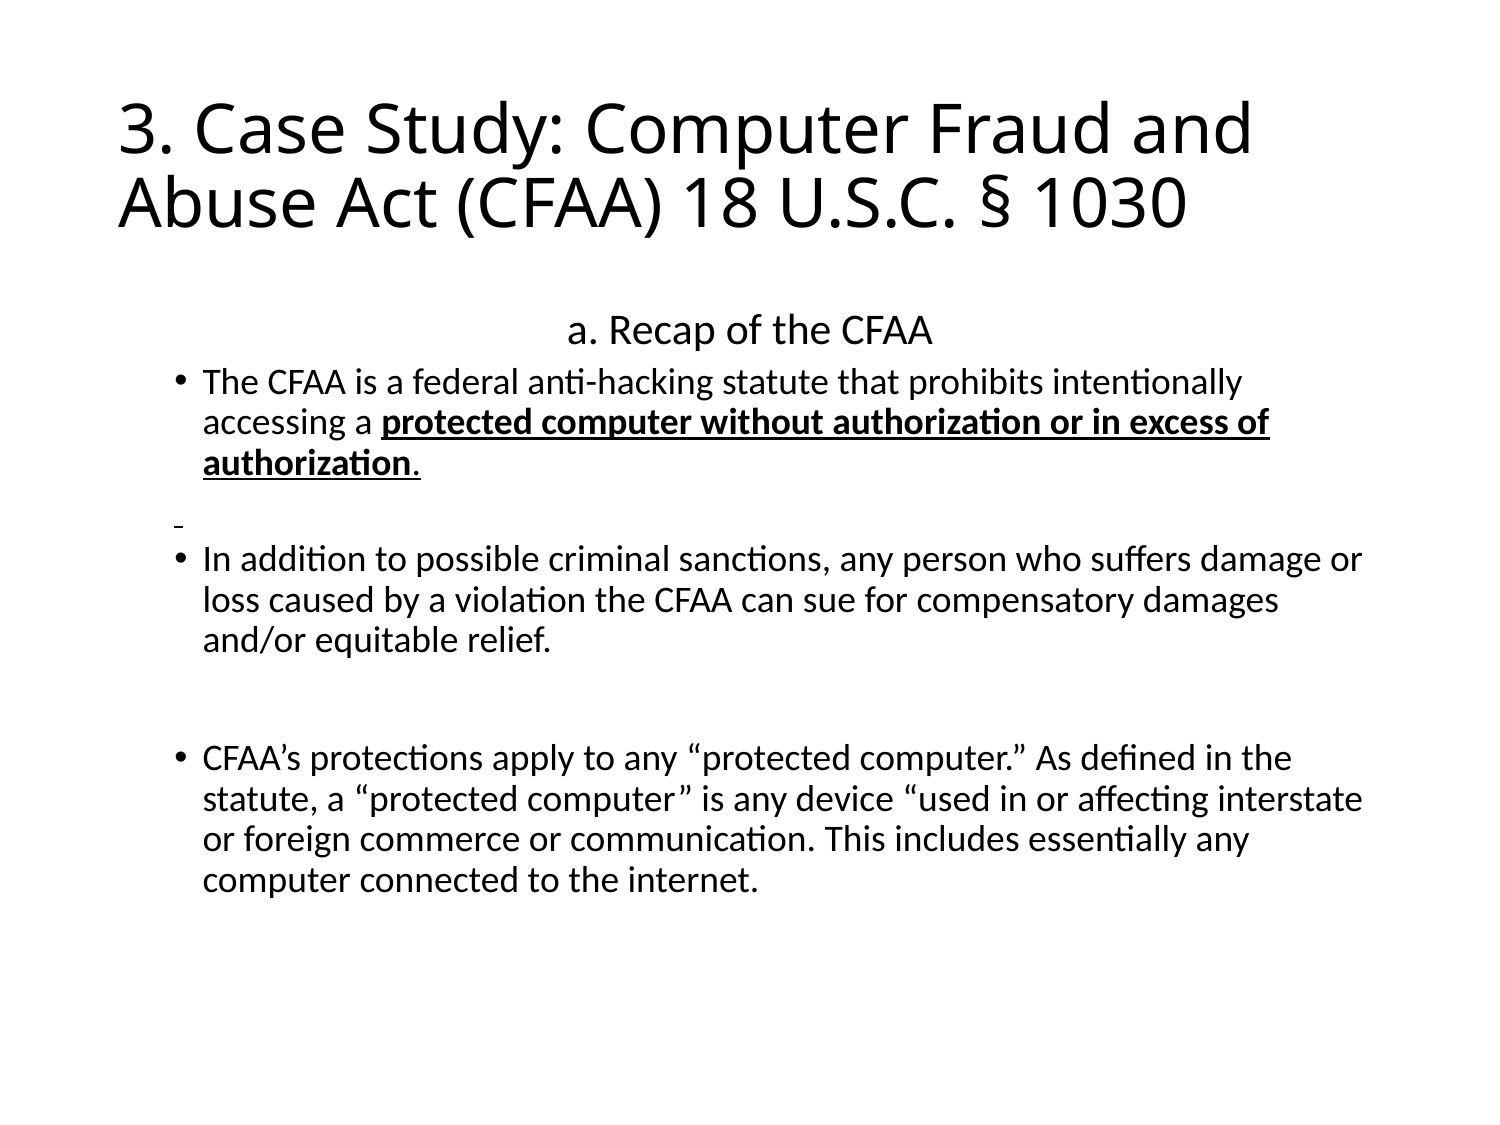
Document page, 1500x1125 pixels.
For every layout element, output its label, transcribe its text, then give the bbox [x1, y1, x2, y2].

title 3. Case Study: Computer Fraud and Abuse Act (CFAA) 18 U.S.C. § 1030 [102, 59, 1398, 278]
list a. Recap of the CFAA The CFAA is a federal anti-hacking statute that prohibits intentionally accessing a protected computer without authorization or in excess of authorization. In addition to possible criminal sanctions, any person who suffers damage or loss caused by a violation the CFAA can sue for compensatory damages and/or equitable relief. CFAA’s protections apply to any “protected computer.” As defined in the statute, a “protected computer” is any device “used in or affecting interstate or foreign commerce or communication. This includes essentially any computer connected to the internet. [102, 299, 1398, 978]
